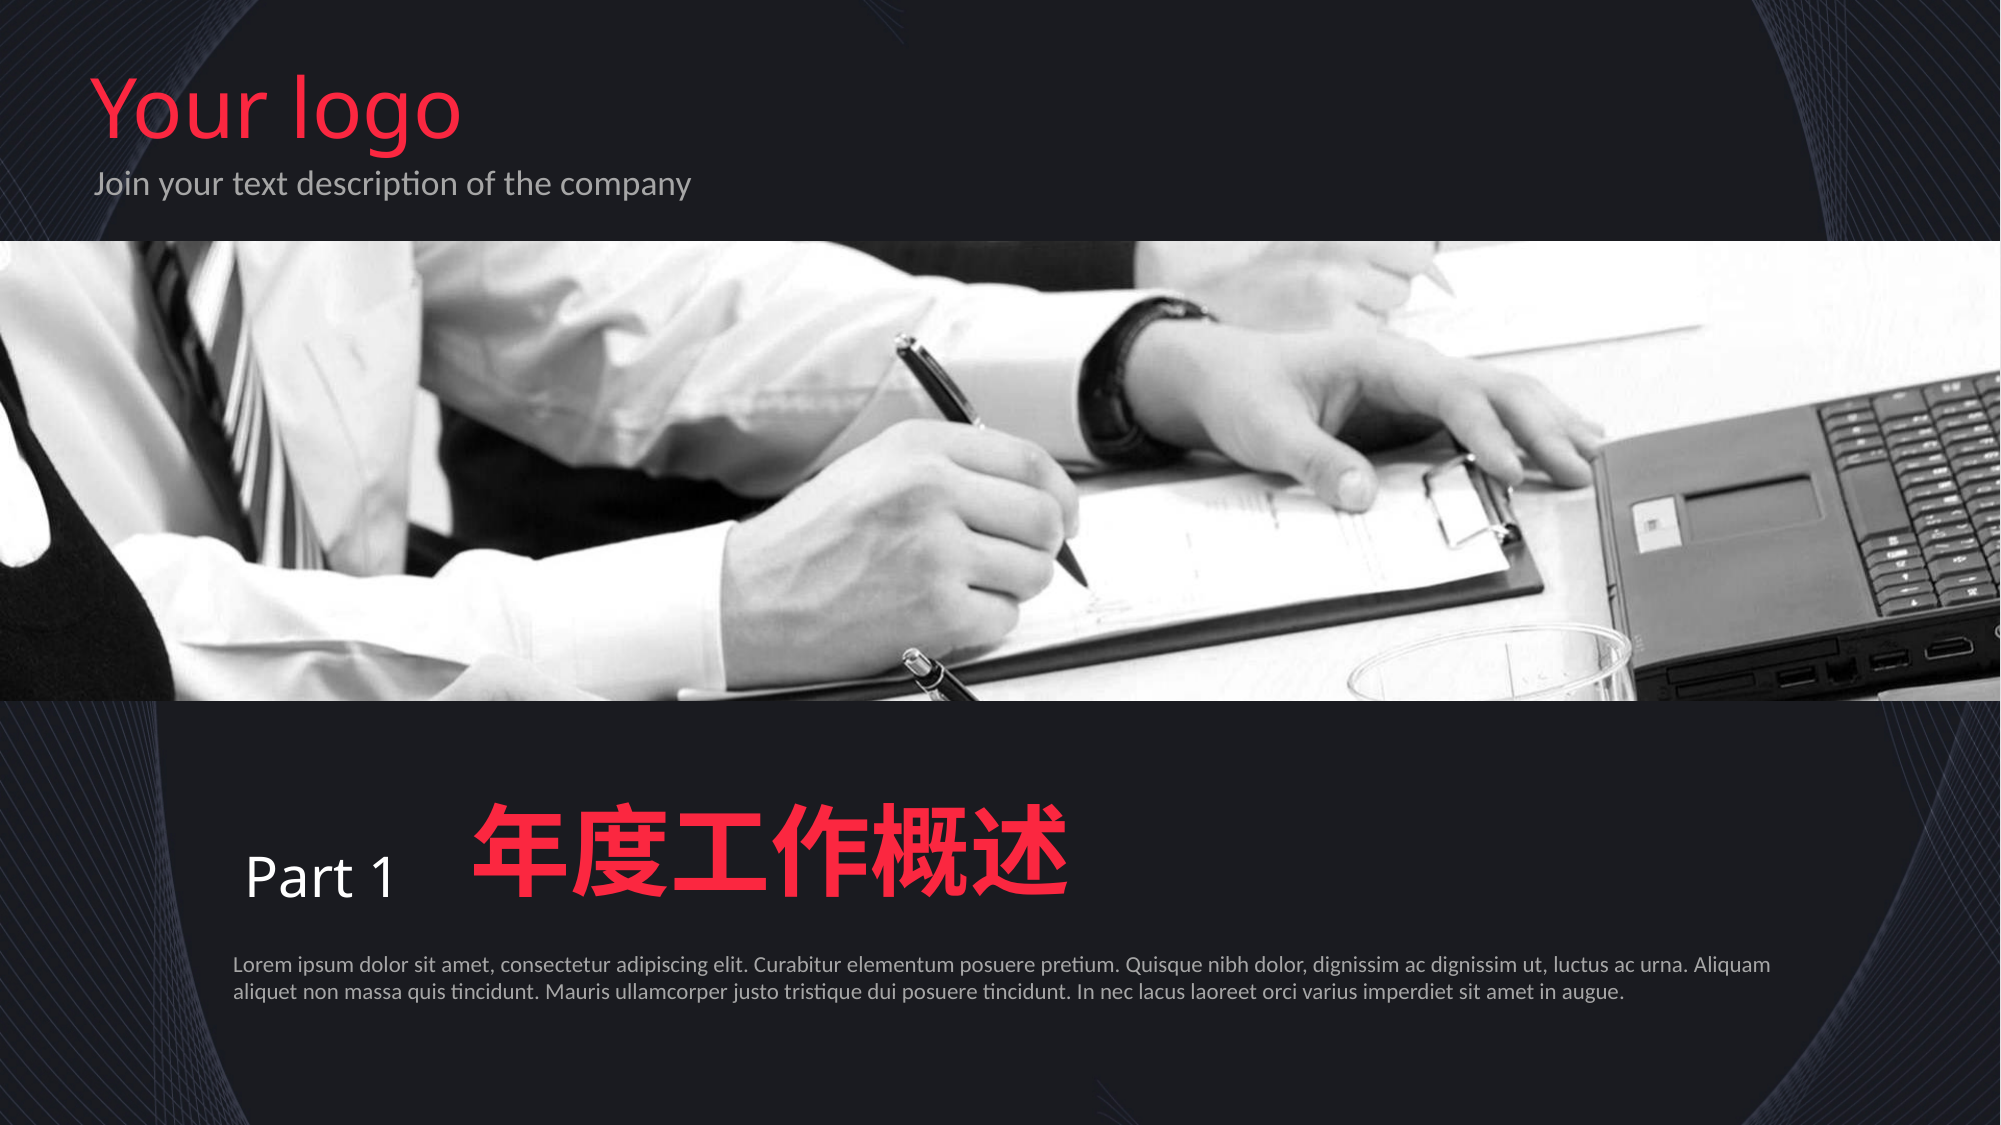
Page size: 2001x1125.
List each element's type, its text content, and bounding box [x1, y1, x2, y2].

picture [0, 0, 2001, 1125]
text_box Join your text description of the company [78, 141, 1879, 221]
text_box Part 1 [229, 833, 427, 916]
text_box [0, 239, 2000, 703]
text_box 年度工作概述 [455, 780, 1428, 916]
text_box Lorem ipsum dolor sit amet, consectetur adipiscing elit. Curabitur elementum posuere pretium. Quisque nibh dolor, dignissim ac dignissim ut, luctus ac urna. Aliquam aliquet non massa quis tincidunt. Mauris ullamcorper justo tristique dui posuere tincidunt. In nec lacus laoreet orci varius imperdiet sit amet in augue. [218, 941, 1825, 1076]
text_box Your logo [74, 11, 1875, 200]
